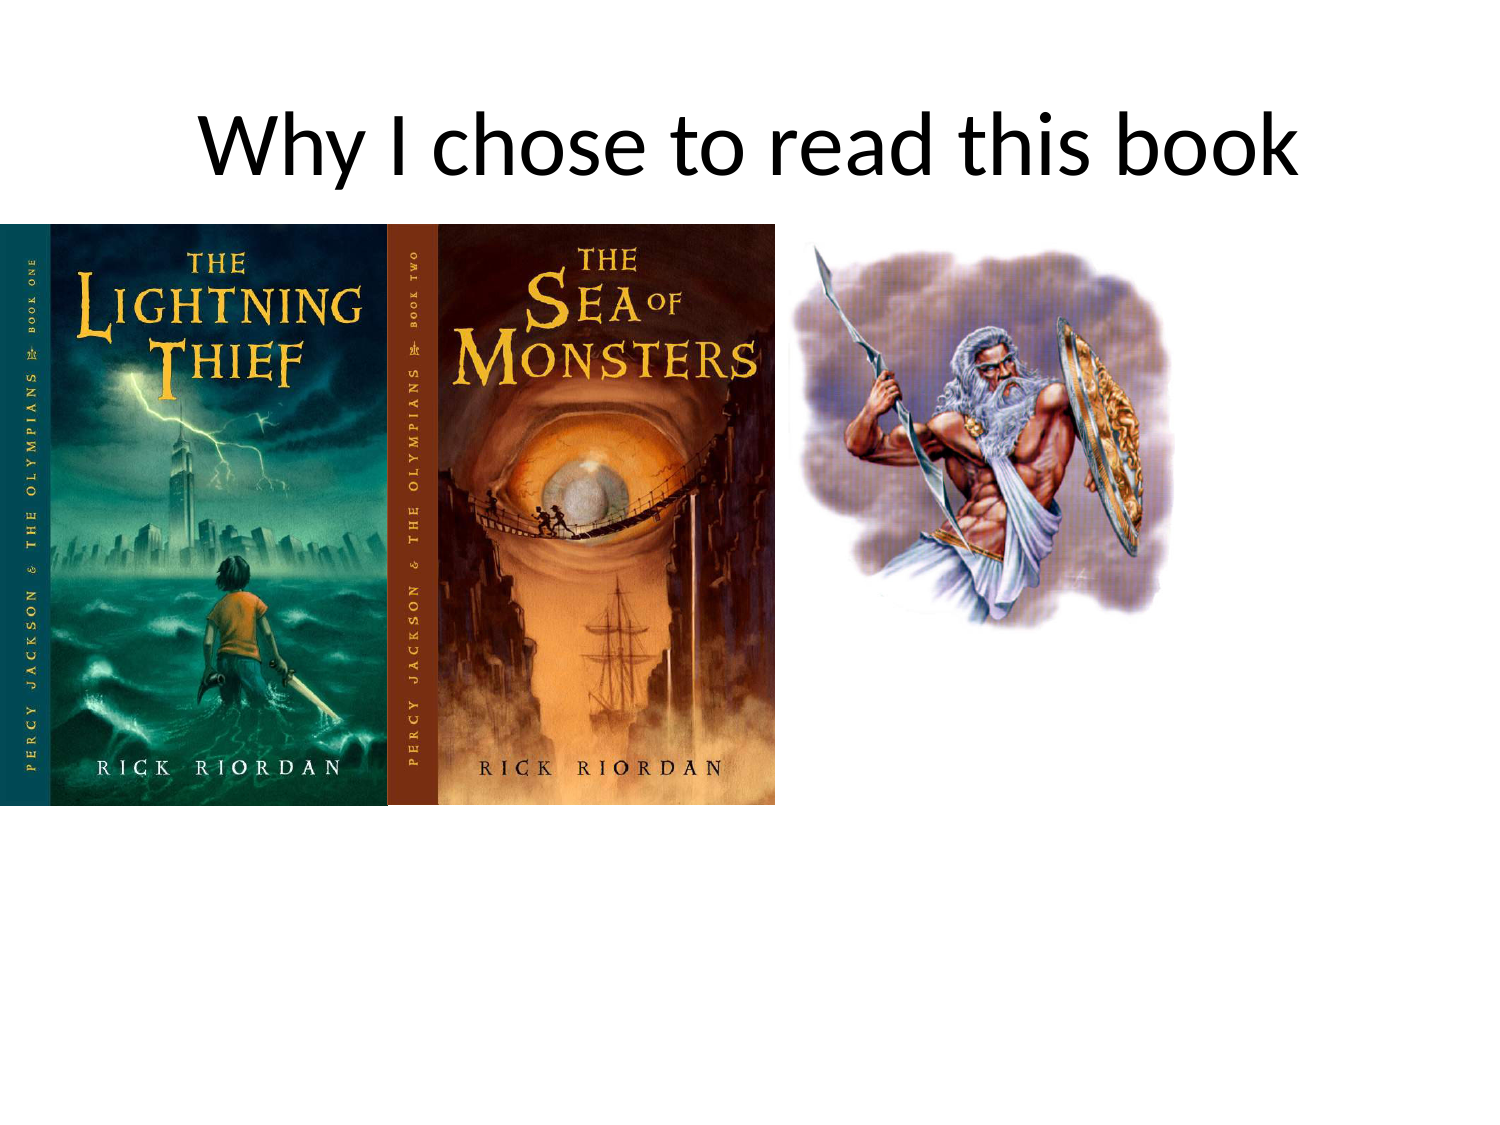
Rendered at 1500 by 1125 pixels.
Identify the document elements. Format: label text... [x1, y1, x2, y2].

picture [0, 224, 776, 806]
picture [787, 237, 1176, 635]
title Why I chose to read this book [75, 45, 1425, 233]
